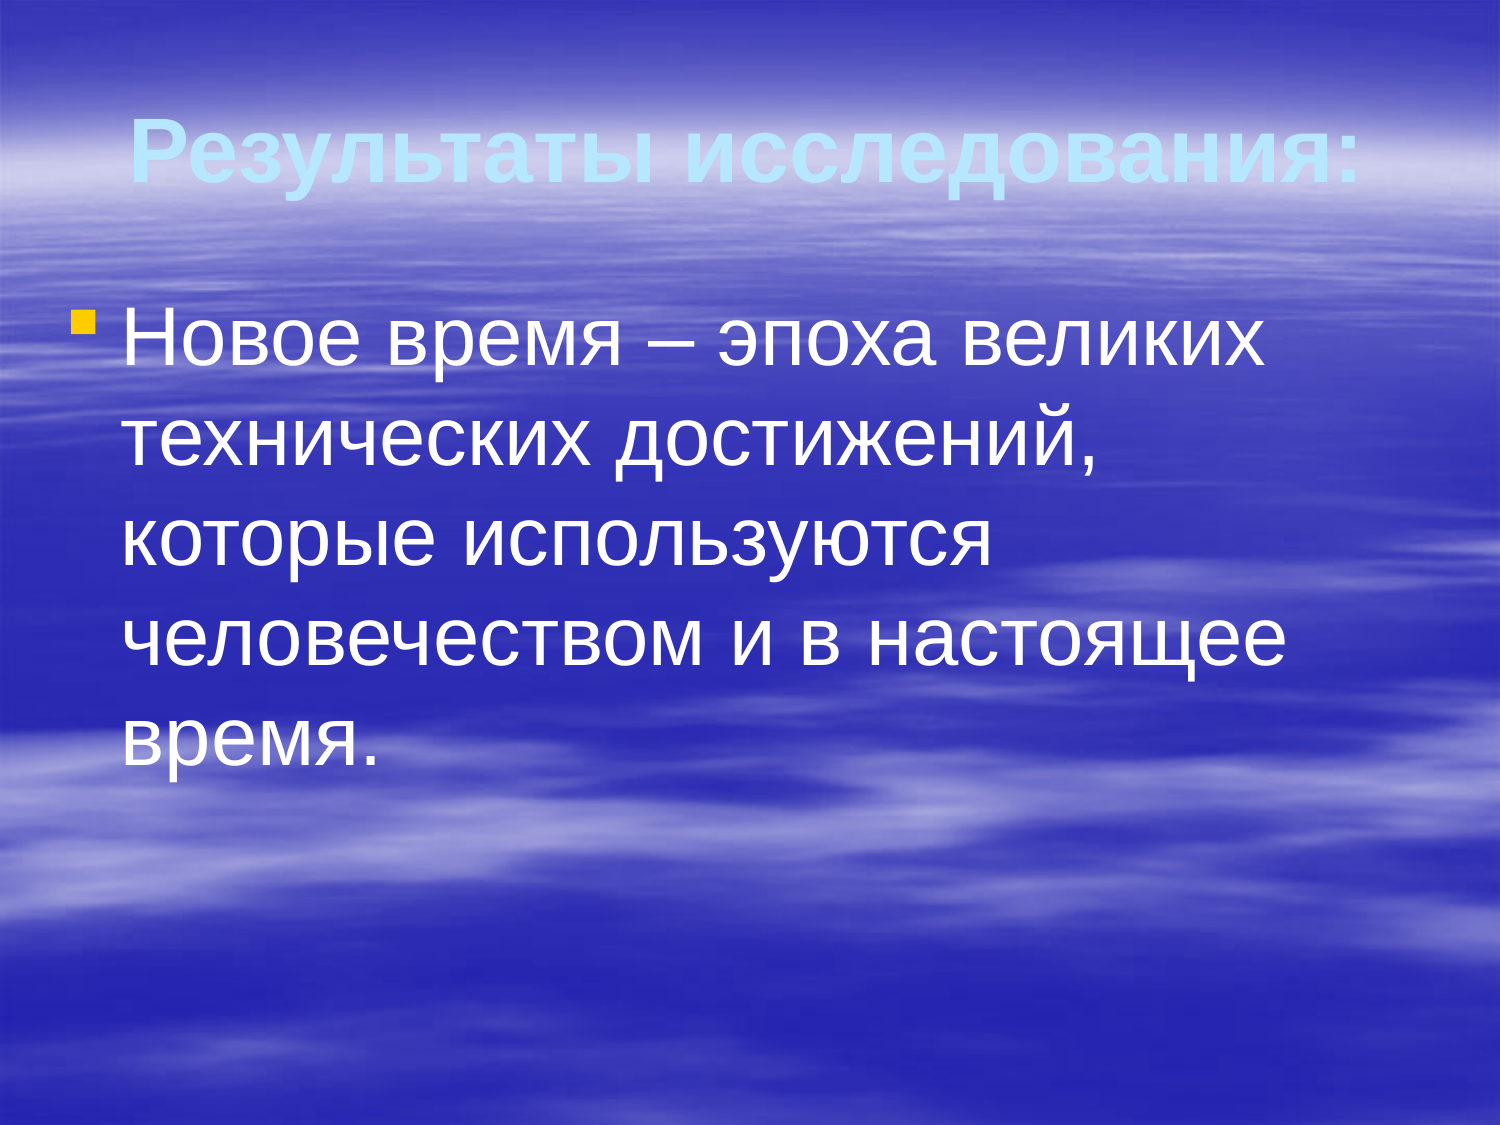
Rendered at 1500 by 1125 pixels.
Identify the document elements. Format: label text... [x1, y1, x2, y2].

list Новое время – эпоха великих технических достижений, которые используются человечеством и в настоящее время. [49, 275, 1451, 1001]
title Результаты исследования: [49, 37, 1446, 255]
